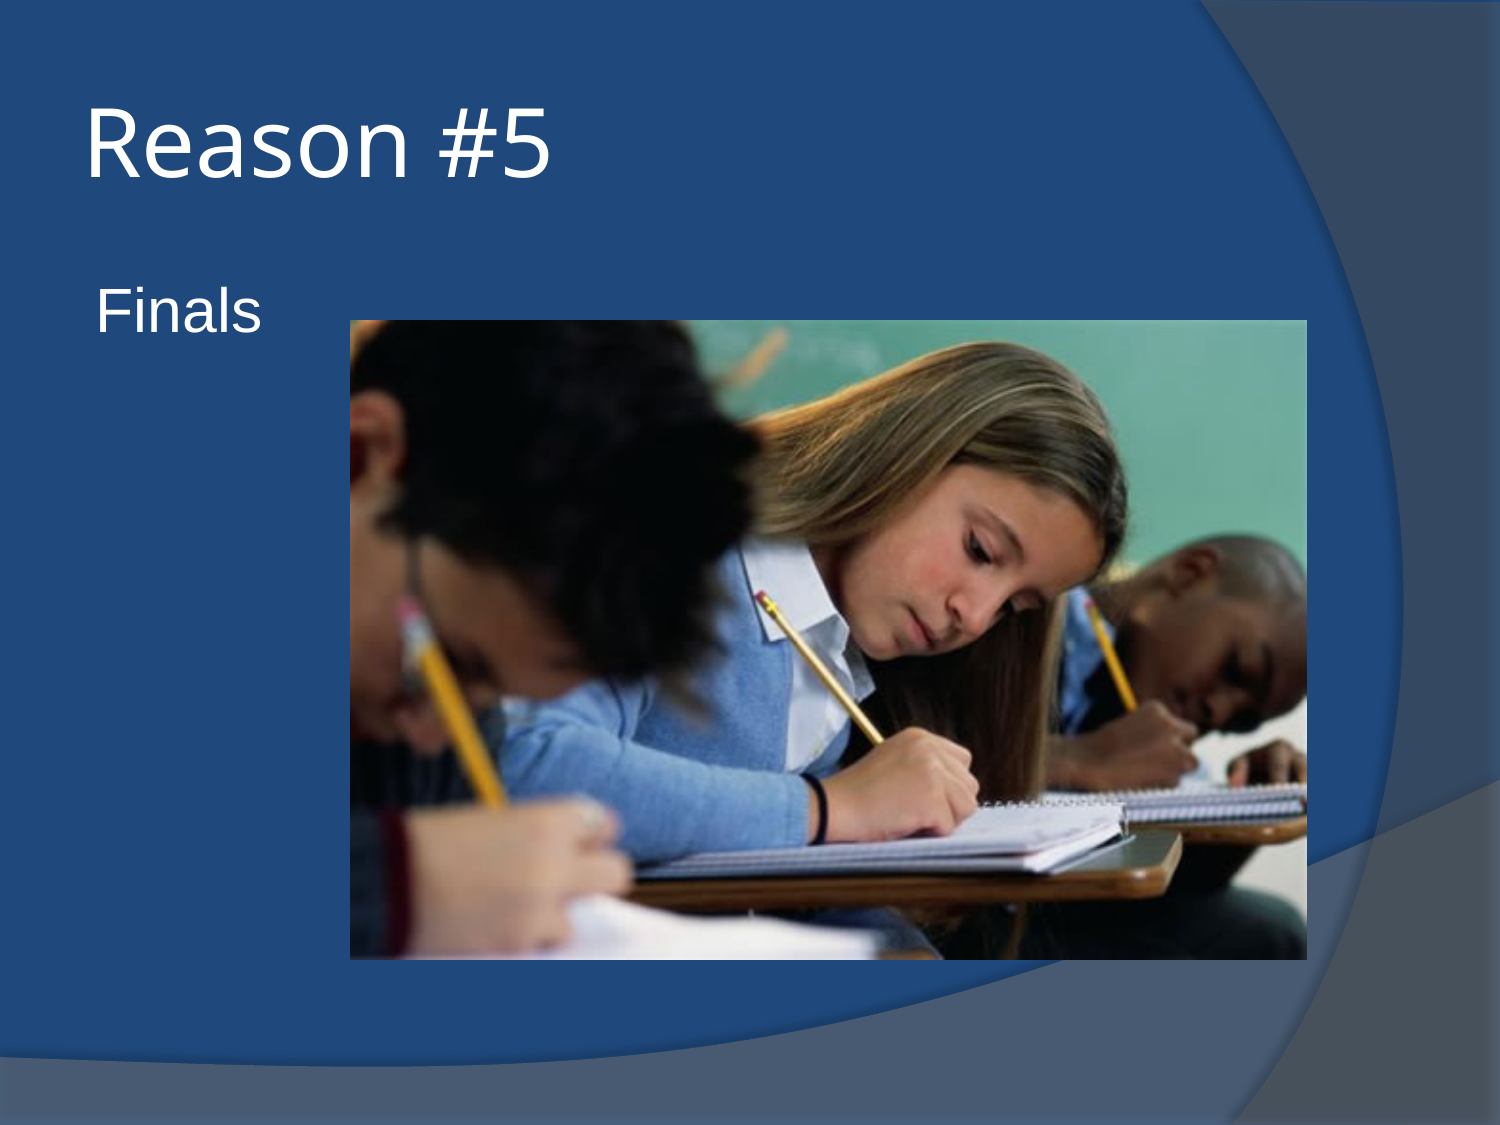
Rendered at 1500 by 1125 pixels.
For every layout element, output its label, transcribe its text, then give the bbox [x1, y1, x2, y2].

picture [349, 320, 1307, 960]
list Finals [75, 262, 1300, 1005]
title Reason #5 [75, 45, 1300, 233]
